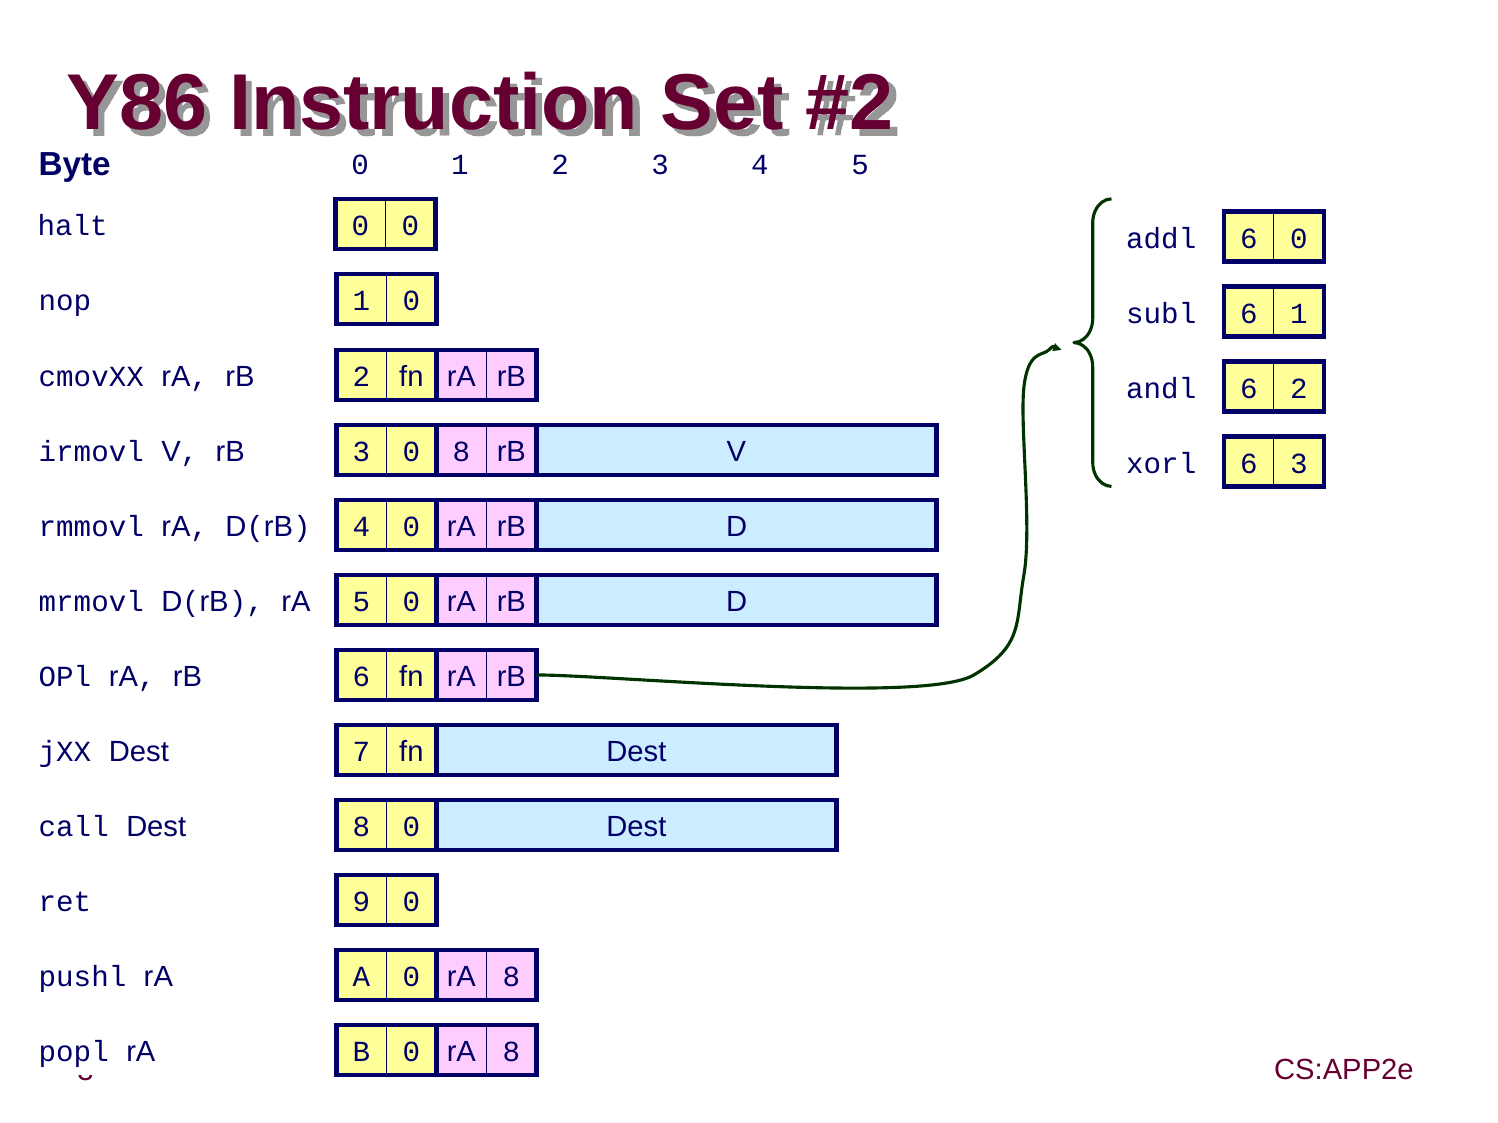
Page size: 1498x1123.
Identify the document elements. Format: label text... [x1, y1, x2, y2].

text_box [23, 574, 937, 626]
title Y86 Instruction Set #2 [66, 40, 1495, 169]
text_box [23, 724, 837, 776]
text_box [23, 1024, 537, 1076]
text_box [23, 949, 537, 1001]
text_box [22, 198, 436, 250]
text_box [23, 349, 537, 401]
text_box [23, 273, 437, 325]
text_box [1073, 198, 1425, 487]
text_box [23, 649, 537, 701]
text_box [23, 874, 437, 926]
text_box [23, 424, 937, 476]
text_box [23, 137, 937, 188]
text_box [542, 343, 1062, 689]
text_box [23, 799, 837, 851]
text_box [23, 499, 937, 551]
